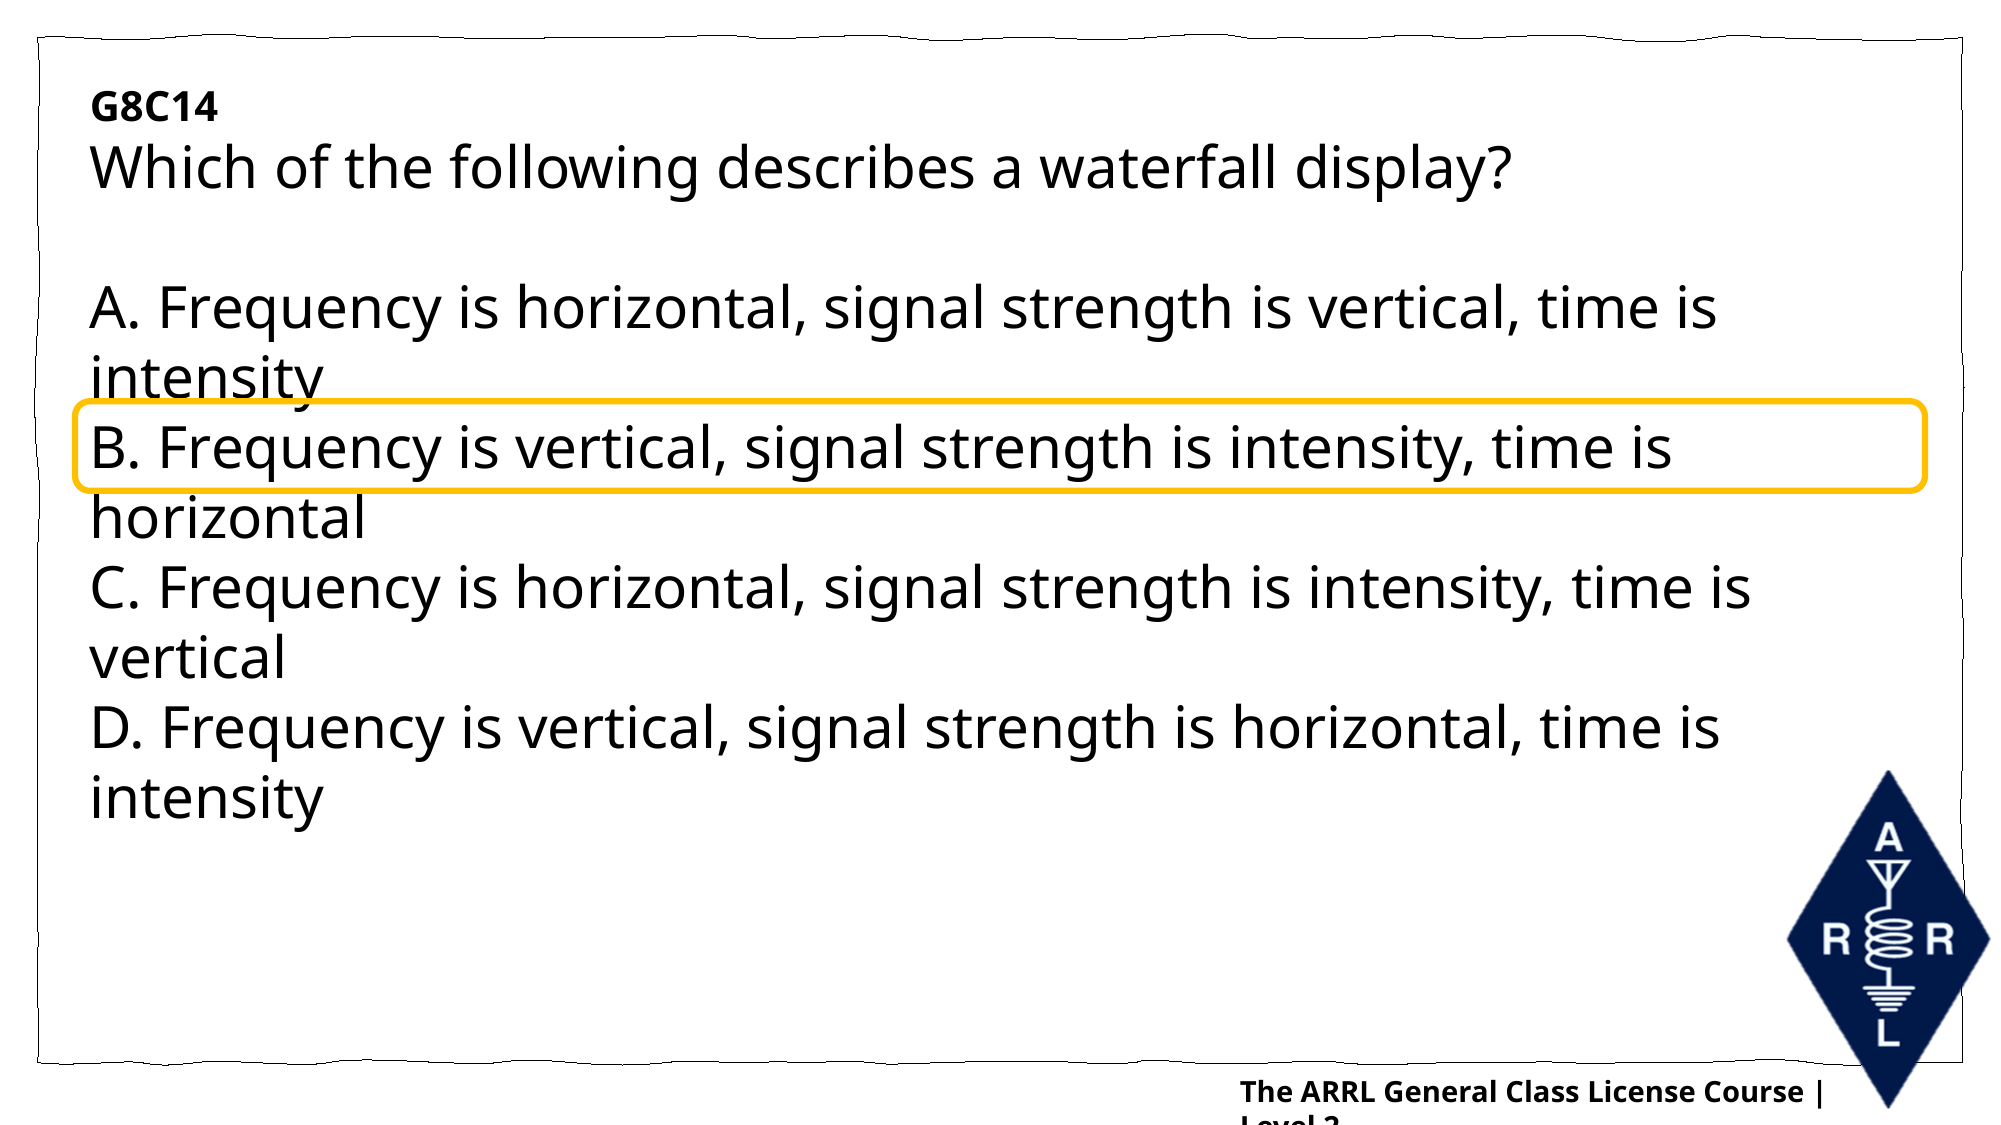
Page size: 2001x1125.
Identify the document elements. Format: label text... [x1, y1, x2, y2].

picture [1773, 752, 1999, 1125]
text_box [73, 400, 1927, 492]
text_box G8C14 Which of the following describes a waterfall display? A. Frequency is horizontal, signal strength is vertical, time is intensity B. Frequency is vertical, signal strength is intensity, time is horizontal C. Frequency is horizontal, signal strength is intensity, time is vertical D. Frequency is vertical, signal strength is horizontal, time is intensity [75, 484, 1850, 838]
text_box G8C14 Which of the following describes a waterfall display? A. Frequency is horizontal, signal strength is vertical, time is intensity B. Frequency is vertical, signal strength is intensity, time is horizontal C. Frequency is horizontal, signal strength is intensity, time is vertical D. Frequency is vertical, signal strength is horizontal, time is intensity [75, 72, 1850, 408]
